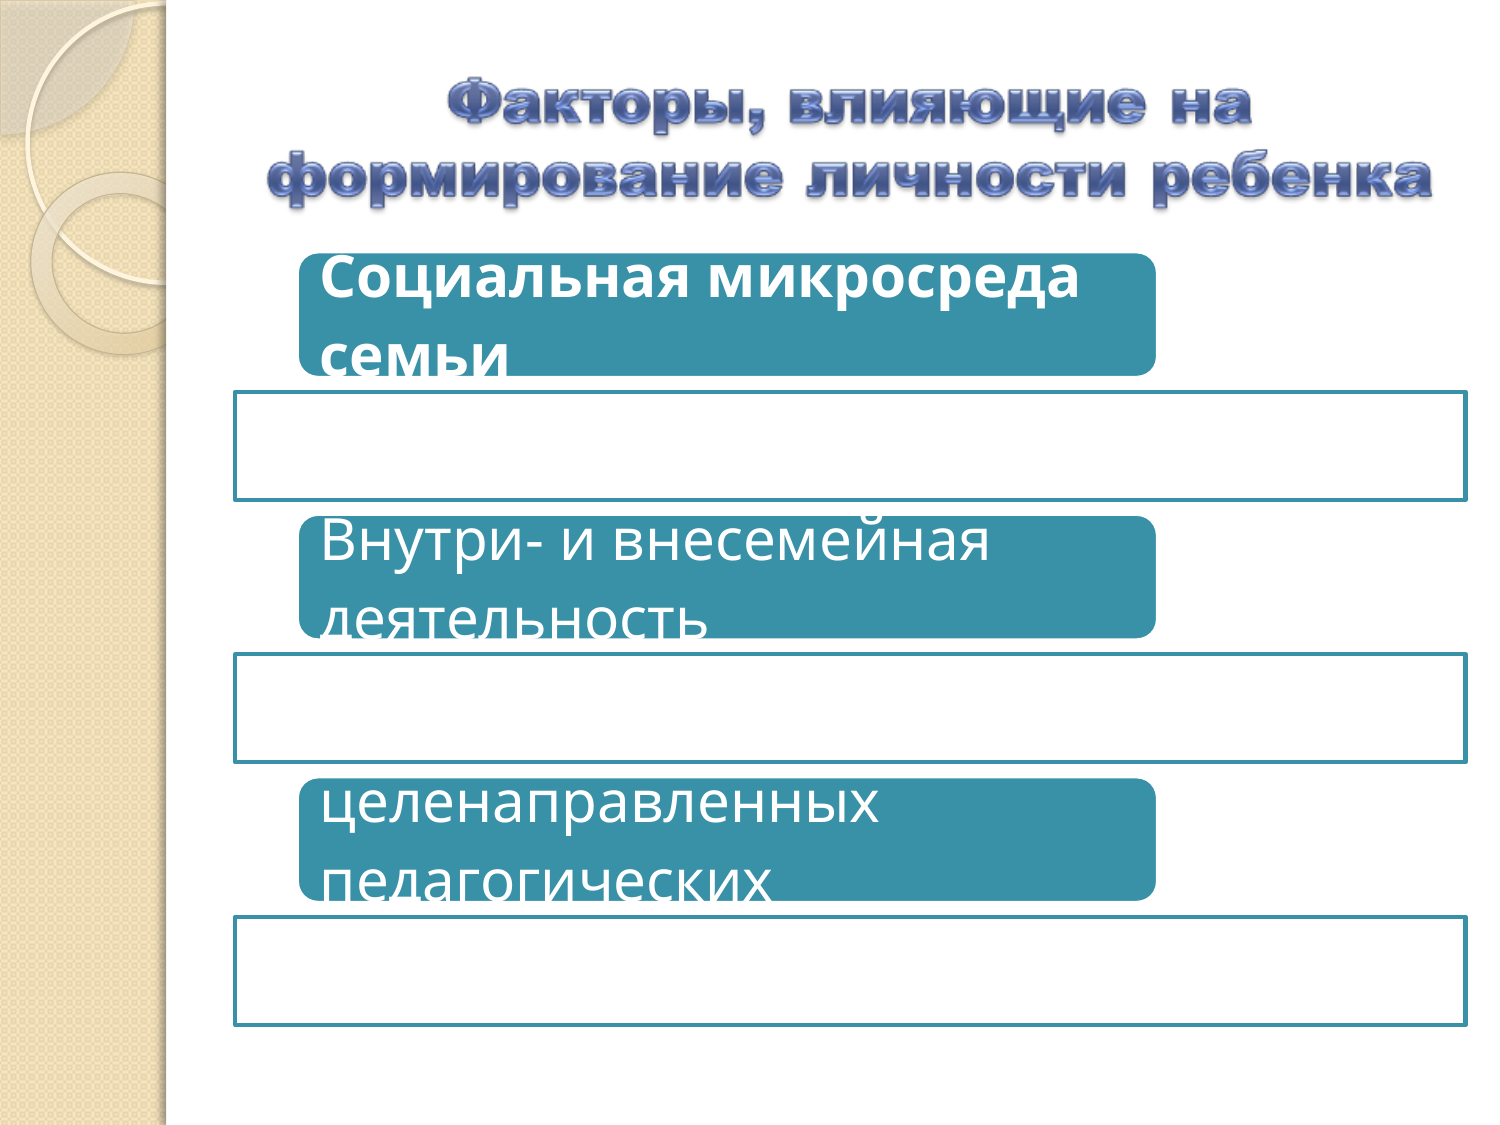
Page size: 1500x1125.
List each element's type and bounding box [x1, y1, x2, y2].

list [235, 237, 1466, 1026]
title [222, 42, 1479, 235]
